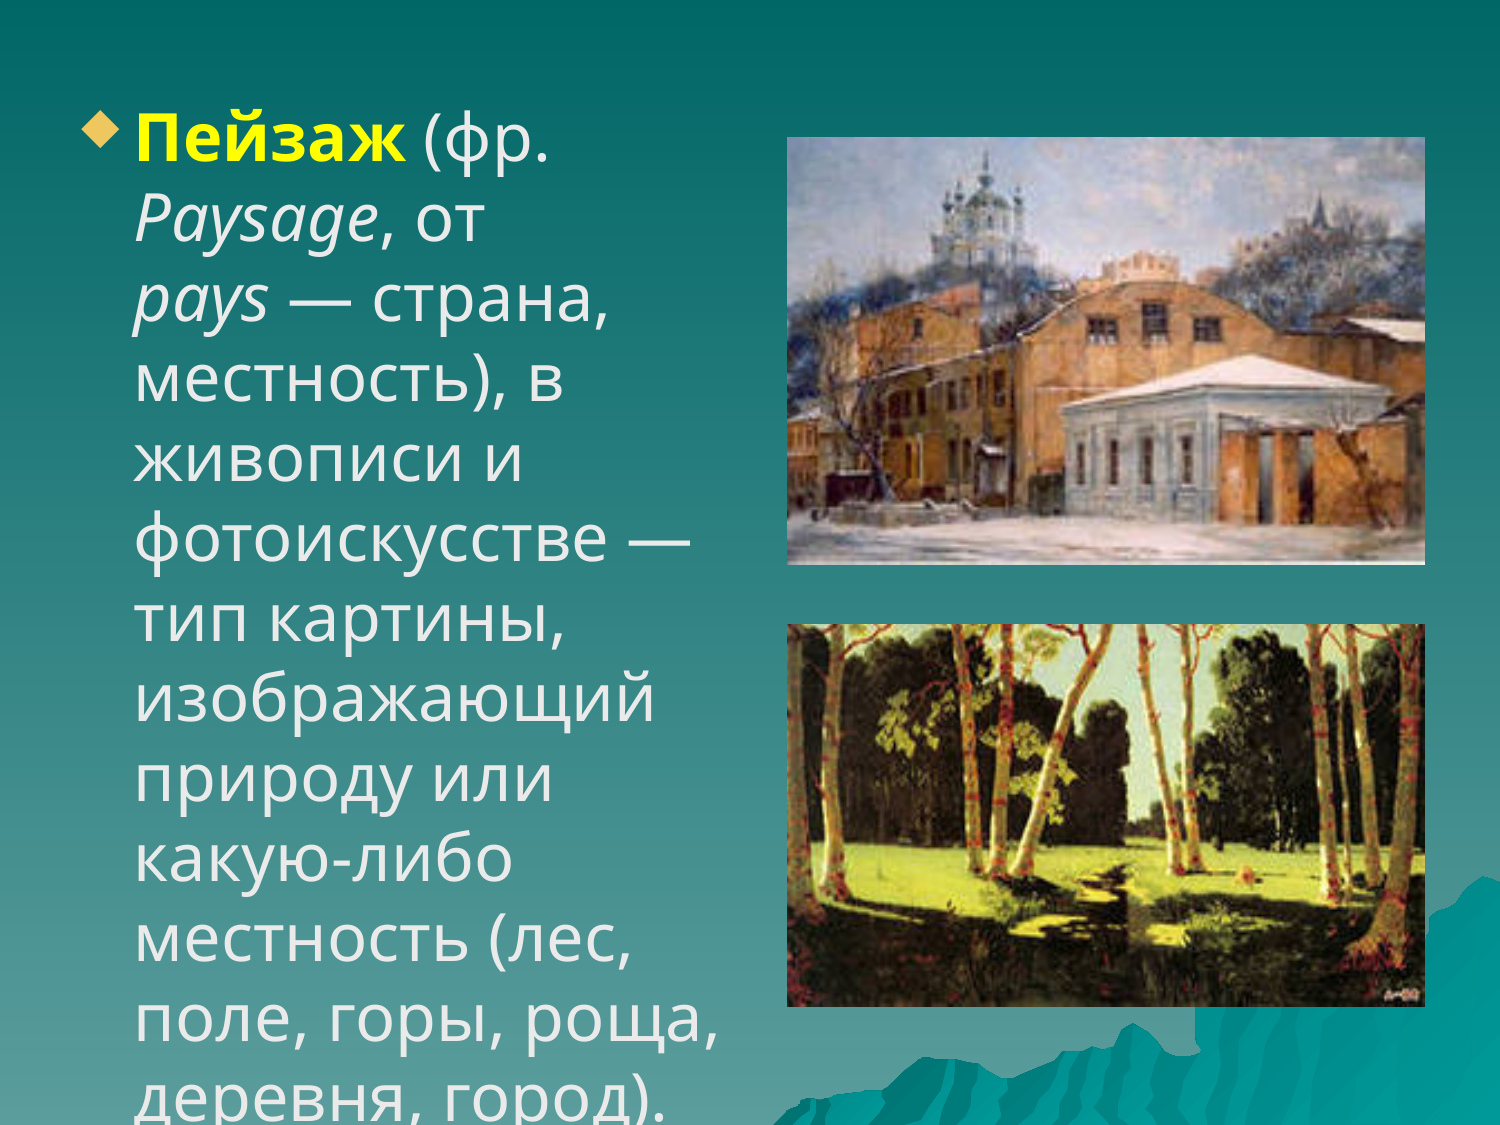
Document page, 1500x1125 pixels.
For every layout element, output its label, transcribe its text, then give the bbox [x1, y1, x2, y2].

picture [787, 624, 1426, 1007]
list Пейзаж (фр. Paysage, от pays — страна, местность), в живописи и фотоискусстве — тип картины, изображающий природу или какую-либо местность (лес, поле, горы, роща, деревня, город). [62, 87, 738, 1006]
picture [787, 137, 1426, 565]
